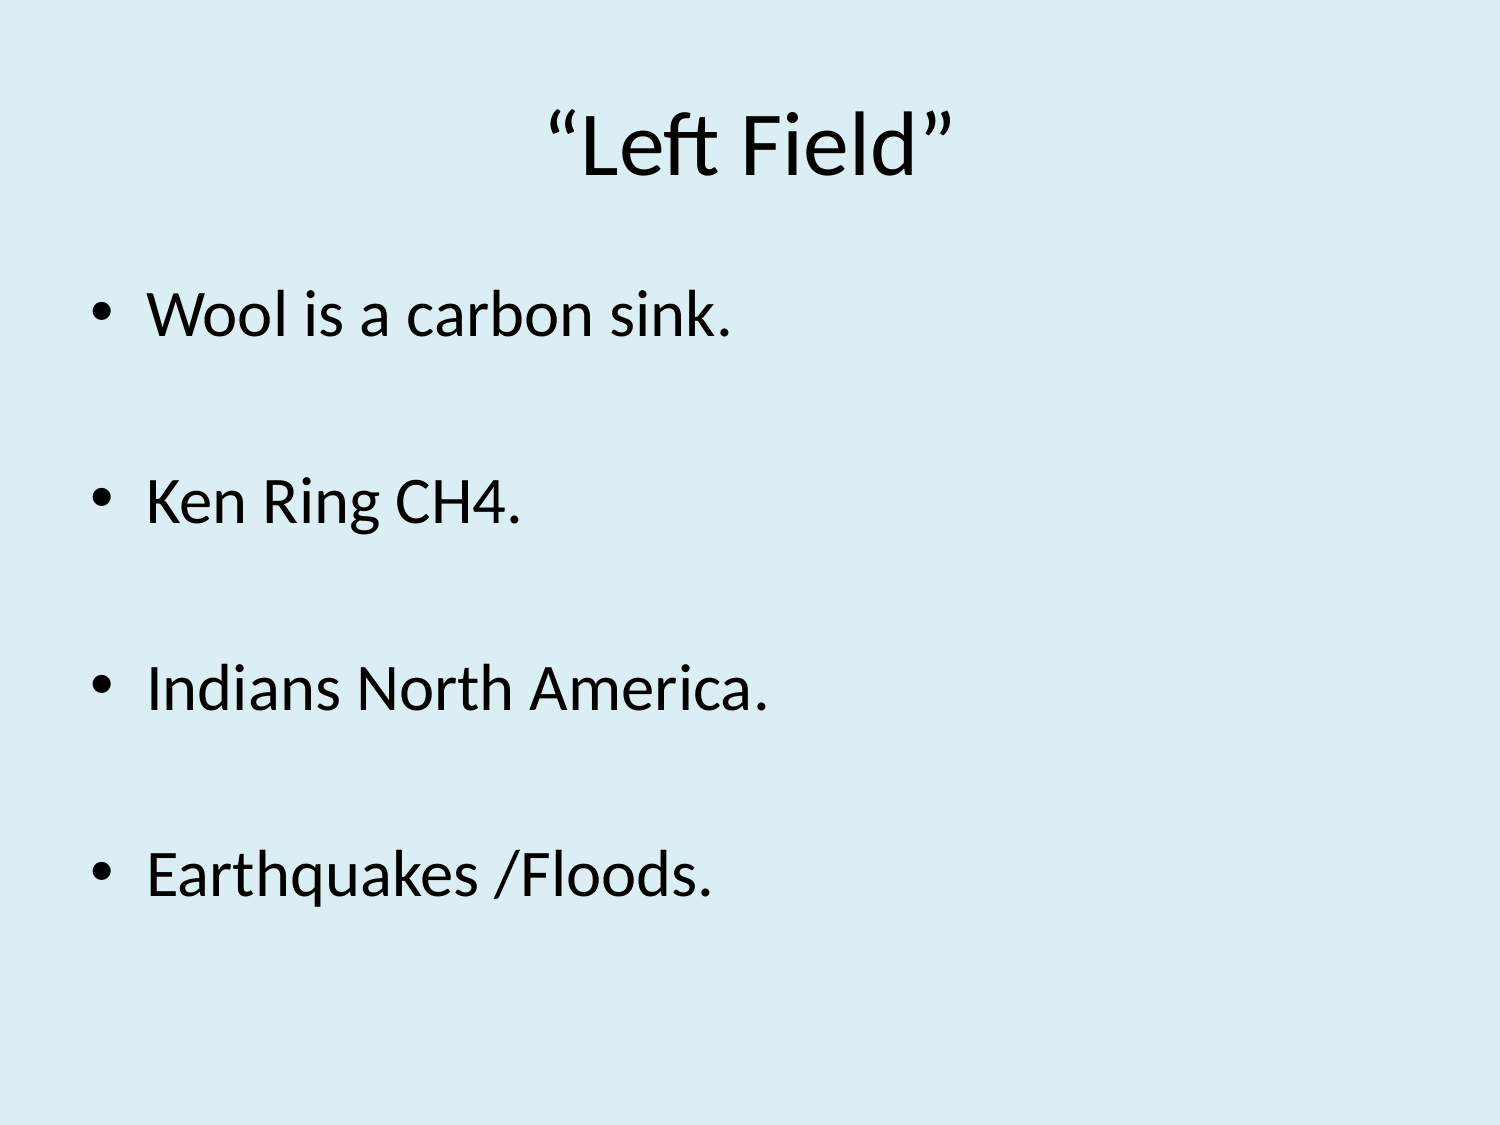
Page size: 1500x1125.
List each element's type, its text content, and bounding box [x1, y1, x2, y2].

list Wool is a carbon sink. Ken Ring CH4. Indians North America. Earthquakes /Floods. [75, 262, 1425, 1005]
title “Left Field” [75, 45, 1425, 233]
